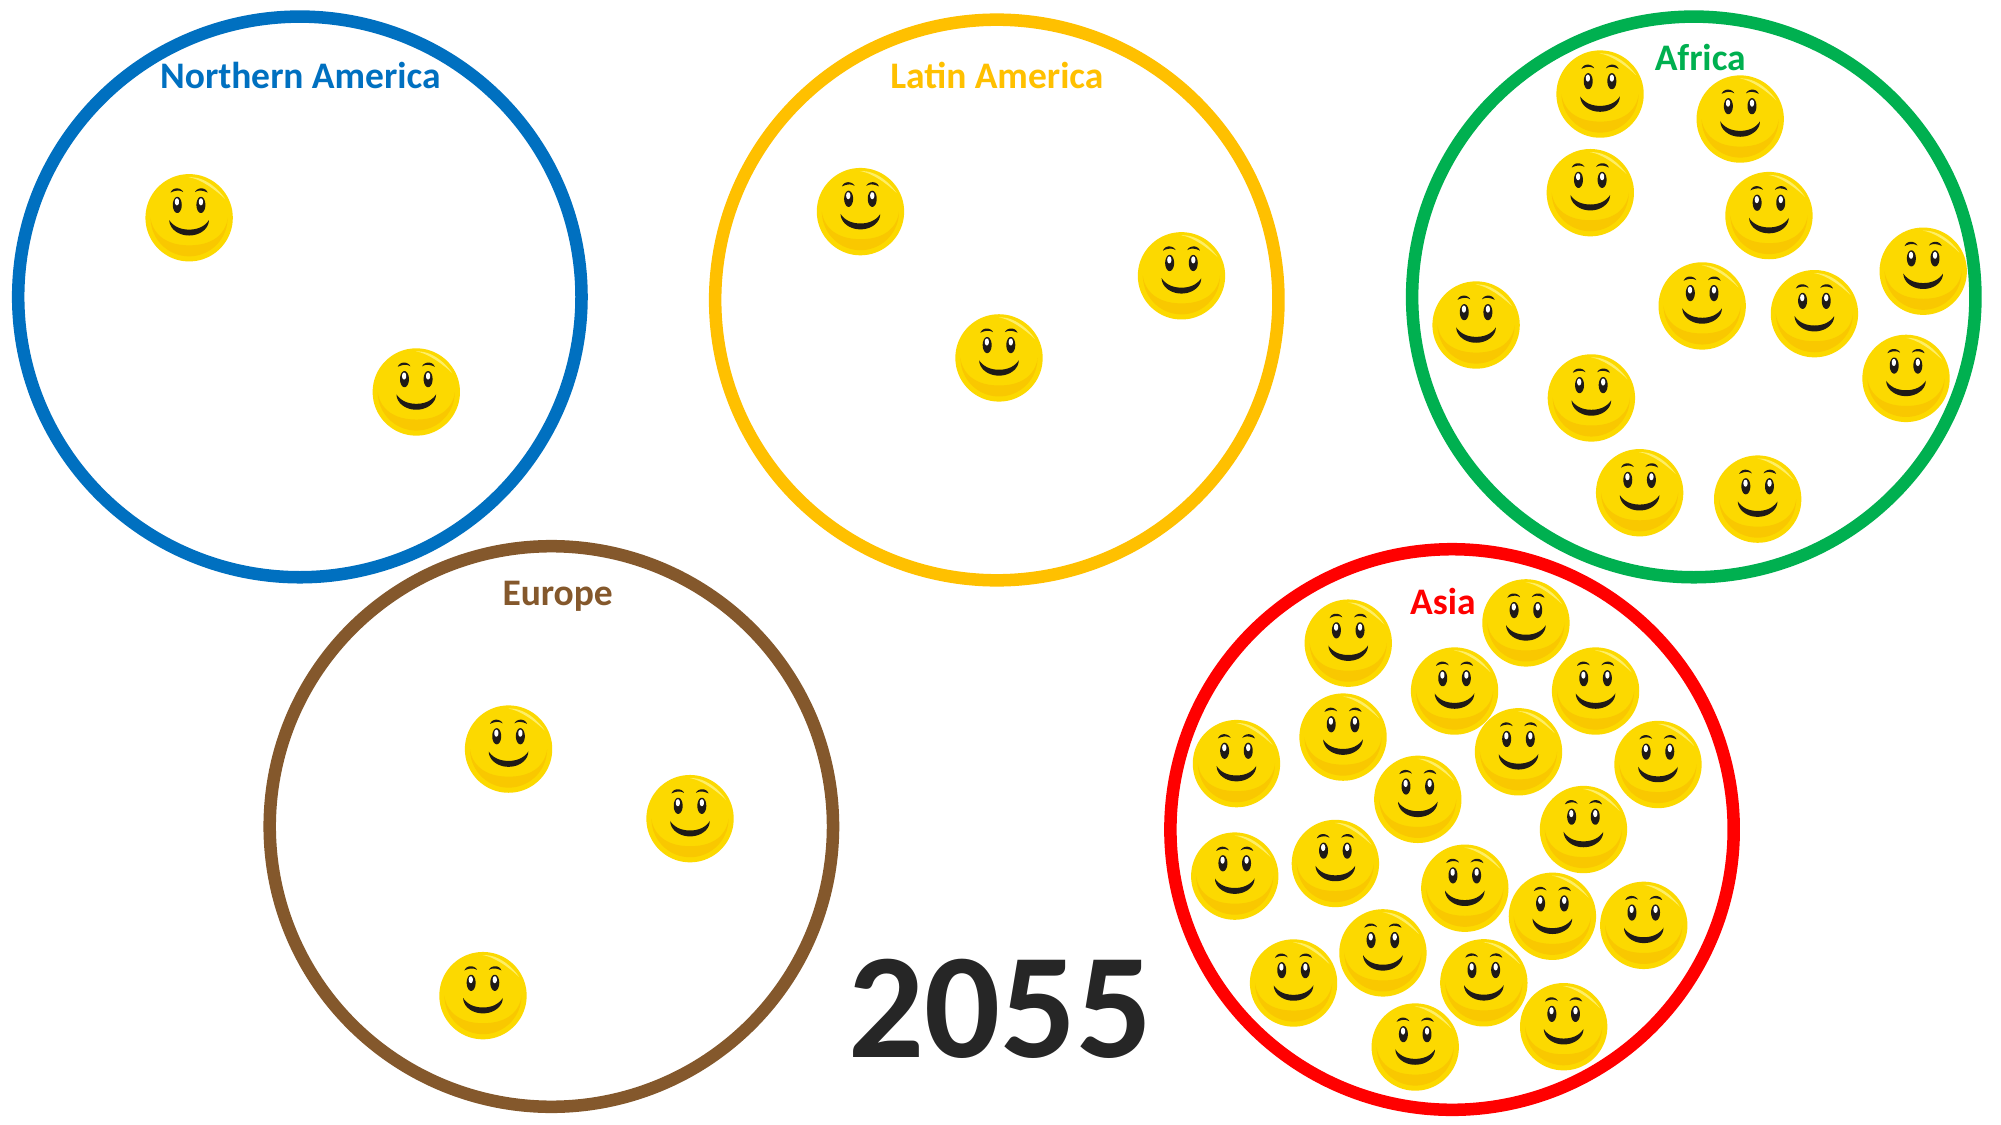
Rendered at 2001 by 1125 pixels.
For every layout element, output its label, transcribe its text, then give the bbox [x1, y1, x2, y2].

picture [145, 174, 233, 262]
picture [1556, 50, 1644, 138]
picture [1658, 262, 1746, 350]
picture [1547, 354, 1636, 442]
picture [1546, 148, 1634, 237]
picture [646, 774, 734, 863]
text_box [1411, 31, 1977, 579]
text_box Northern America [145, 43, 497, 104]
text_box [17, 61, 583, 579]
picture [955, 314, 1043, 402]
text_box [178, 15, 422, 43]
picture [1291, 693, 1462, 908]
picture [1770, 269, 1859, 358]
picture [1713, 455, 1802, 543]
picture [1595, 448, 1684, 537]
picture [1304, 599, 1392, 687]
picture [439, 951, 527, 1040]
picture [1432, 281, 1520, 369]
text_box Africa [1640, 25, 1788, 86]
picture [1137, 232, 1226, 320]
picture [1192, 719, 1281, 808]
picture [1879, 227, 1967, 315]
text_box [881, 18, 1112, 43]
picture [1339, 579, 1702, 1091]
text_box [268, 545, 835, 1108]
picture [1696, 75, 1784, 163]
picture [1725, 171, 1813, 260]
text_box Europe [488, 560, 647, 621]
text_box [1558, 15, 1767, 50]
text_box Latin America [875, 43, 1122, 104]
text_box [1169, 548, 1735, 1111]
picture [1862, 334, 1950, 423]
picture [464, 705, 553, 793]
picture [1600, 881, 1688, 970]
text_box [714, 46, 1280, 582]
text_box Asia [1395, 569, 1493, 630]
picture [816, 167, 905, 256]
text_box 2055 [820, 900, 1181, 1095]
picture [1190, 832, 1279, 920]
picture [1249, 939, 1338, 1027]
picture [372, 348, 460, 436]
